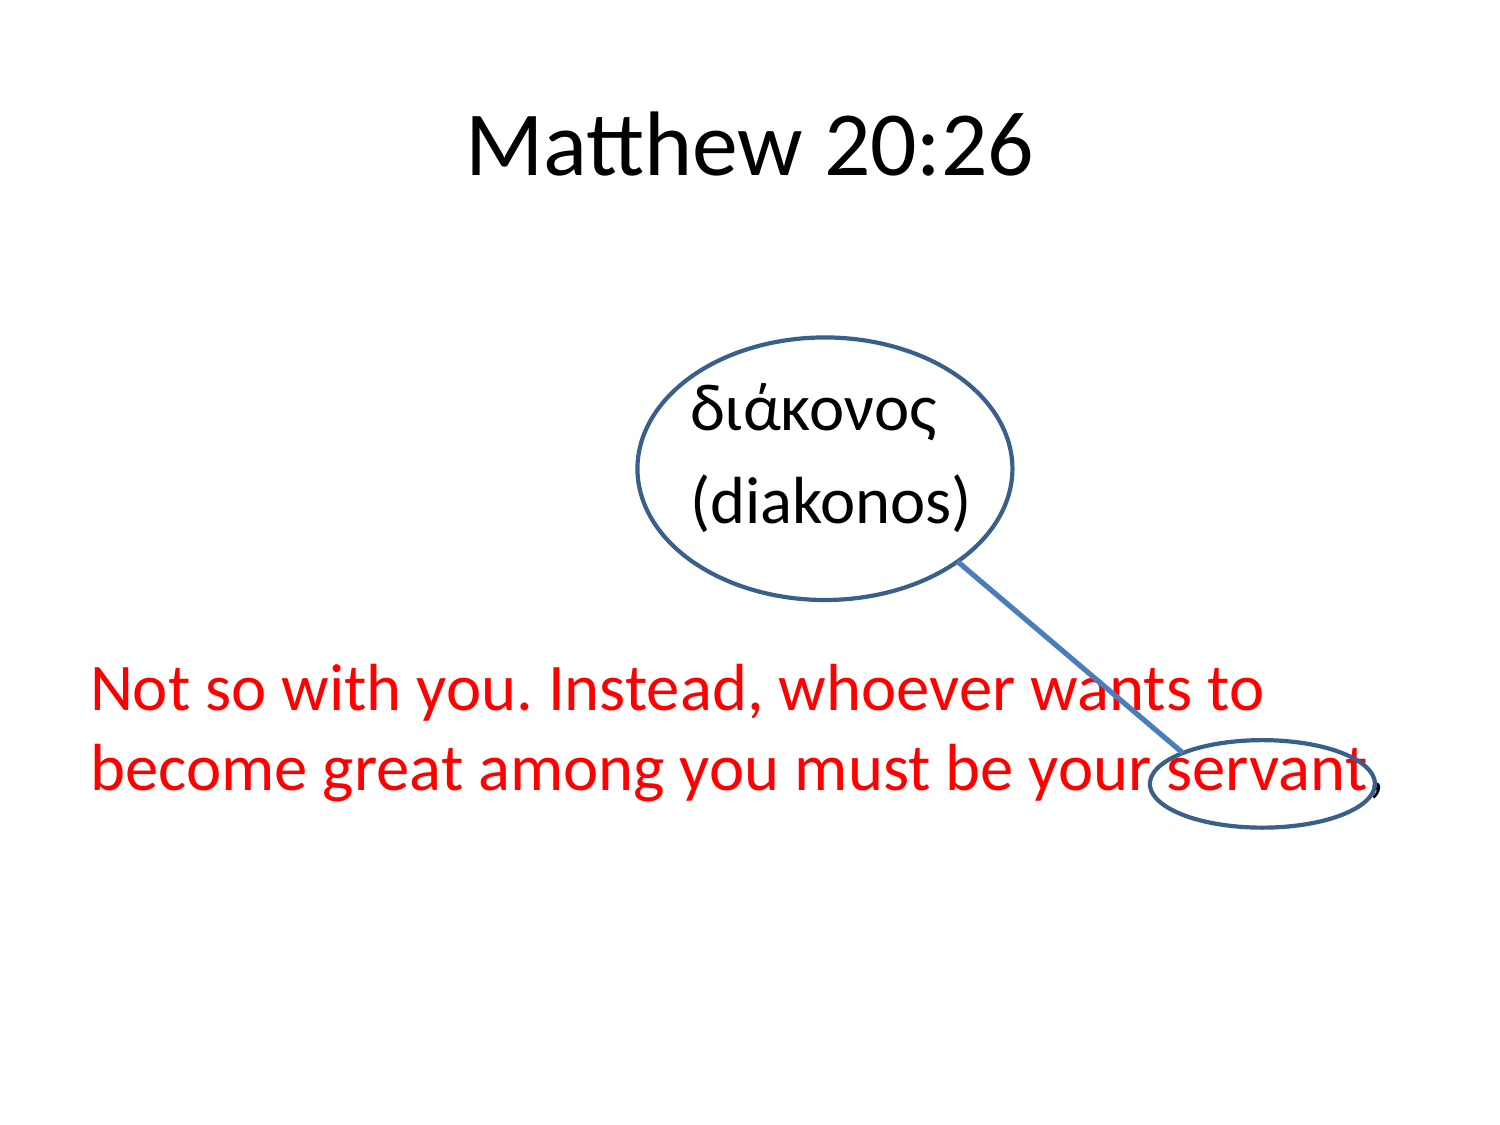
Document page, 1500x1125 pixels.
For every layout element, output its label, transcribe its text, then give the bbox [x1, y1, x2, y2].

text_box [957, 561, 1184, 754]
list διάκονος (diakonos) Not so with you. Instead, whoever wants to become great among you must be your servant, [75, 262, 1425, 1005]
title Matthew 20:26 [75, 45, 1425, 233]
text_box [635, 335, 1015, 603]
text_box [1147, 738, 1378, 830]
